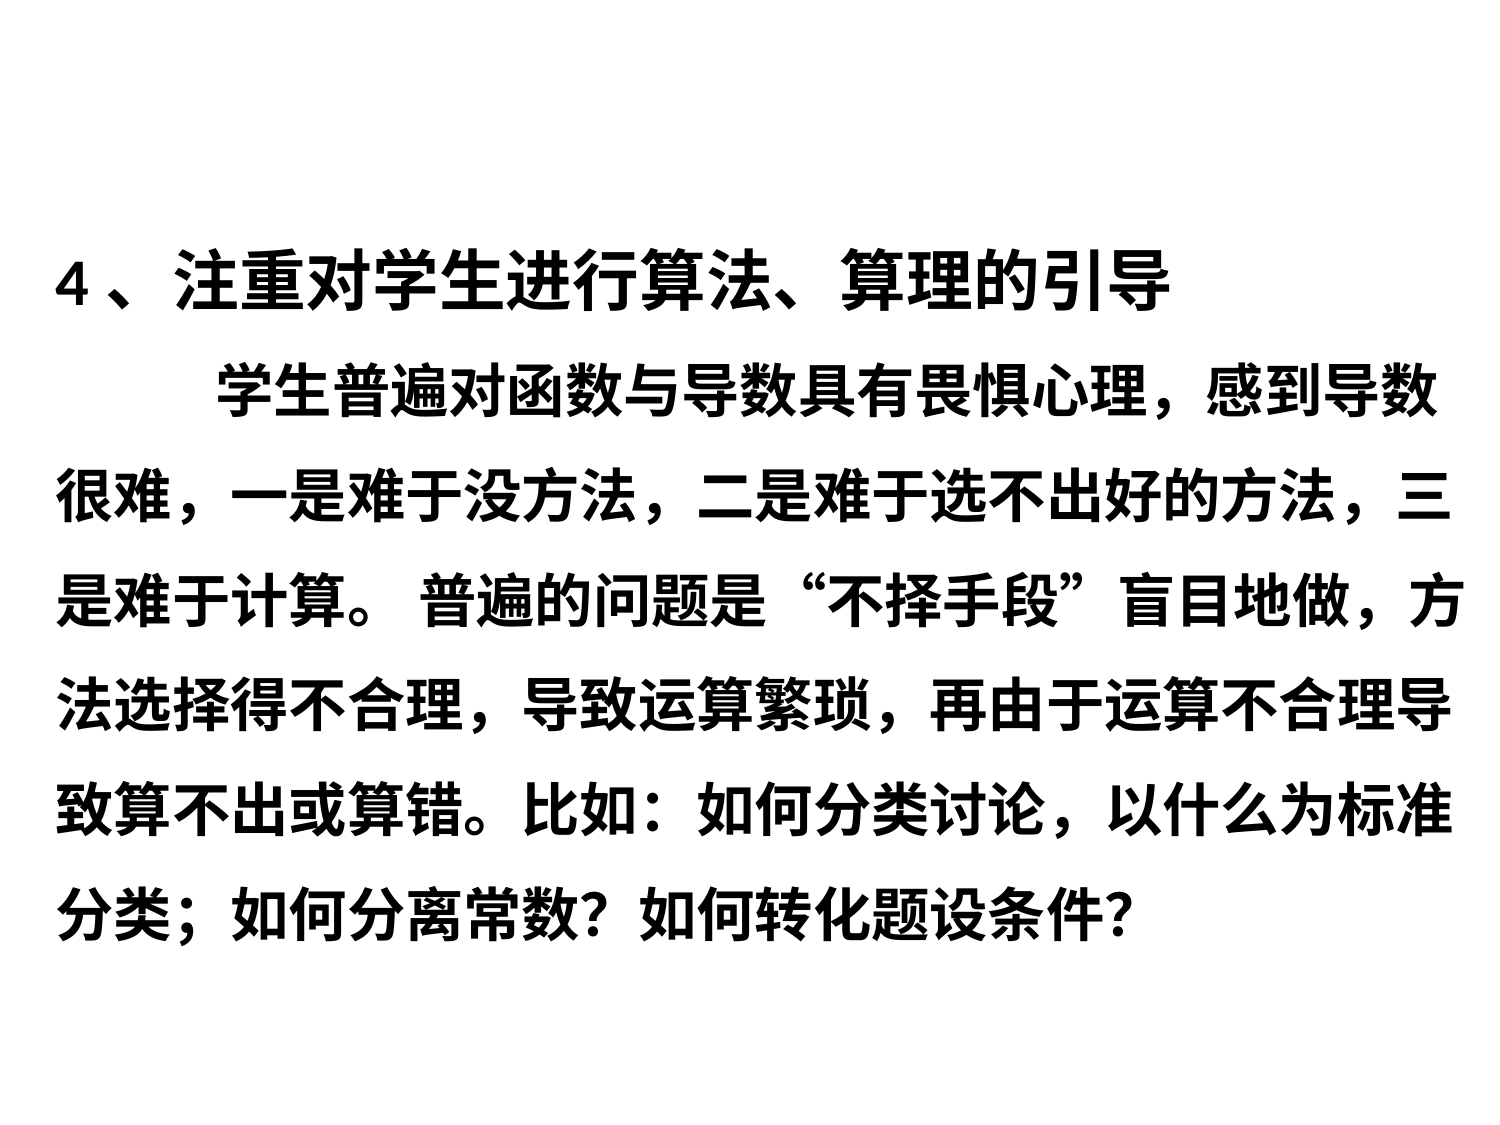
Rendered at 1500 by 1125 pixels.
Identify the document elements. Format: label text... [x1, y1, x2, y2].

text_box 4、注重对学生进行算法、算理的引导 学生普遍对函数与导数具有畏惧心理，感到导数很难，一是难于没方法，二是难于选不出好的方法，三是难于计算。 普遍的问题是“不择手段”盲目地做，方法选择得不合理，导致运算繁琐，再由于运算不合理导致算不出或算错。比如：如何分类讨论，以什么为标准分类；如何分离常数？如何转化题设条件？ [41, 191, 1500, 956]
